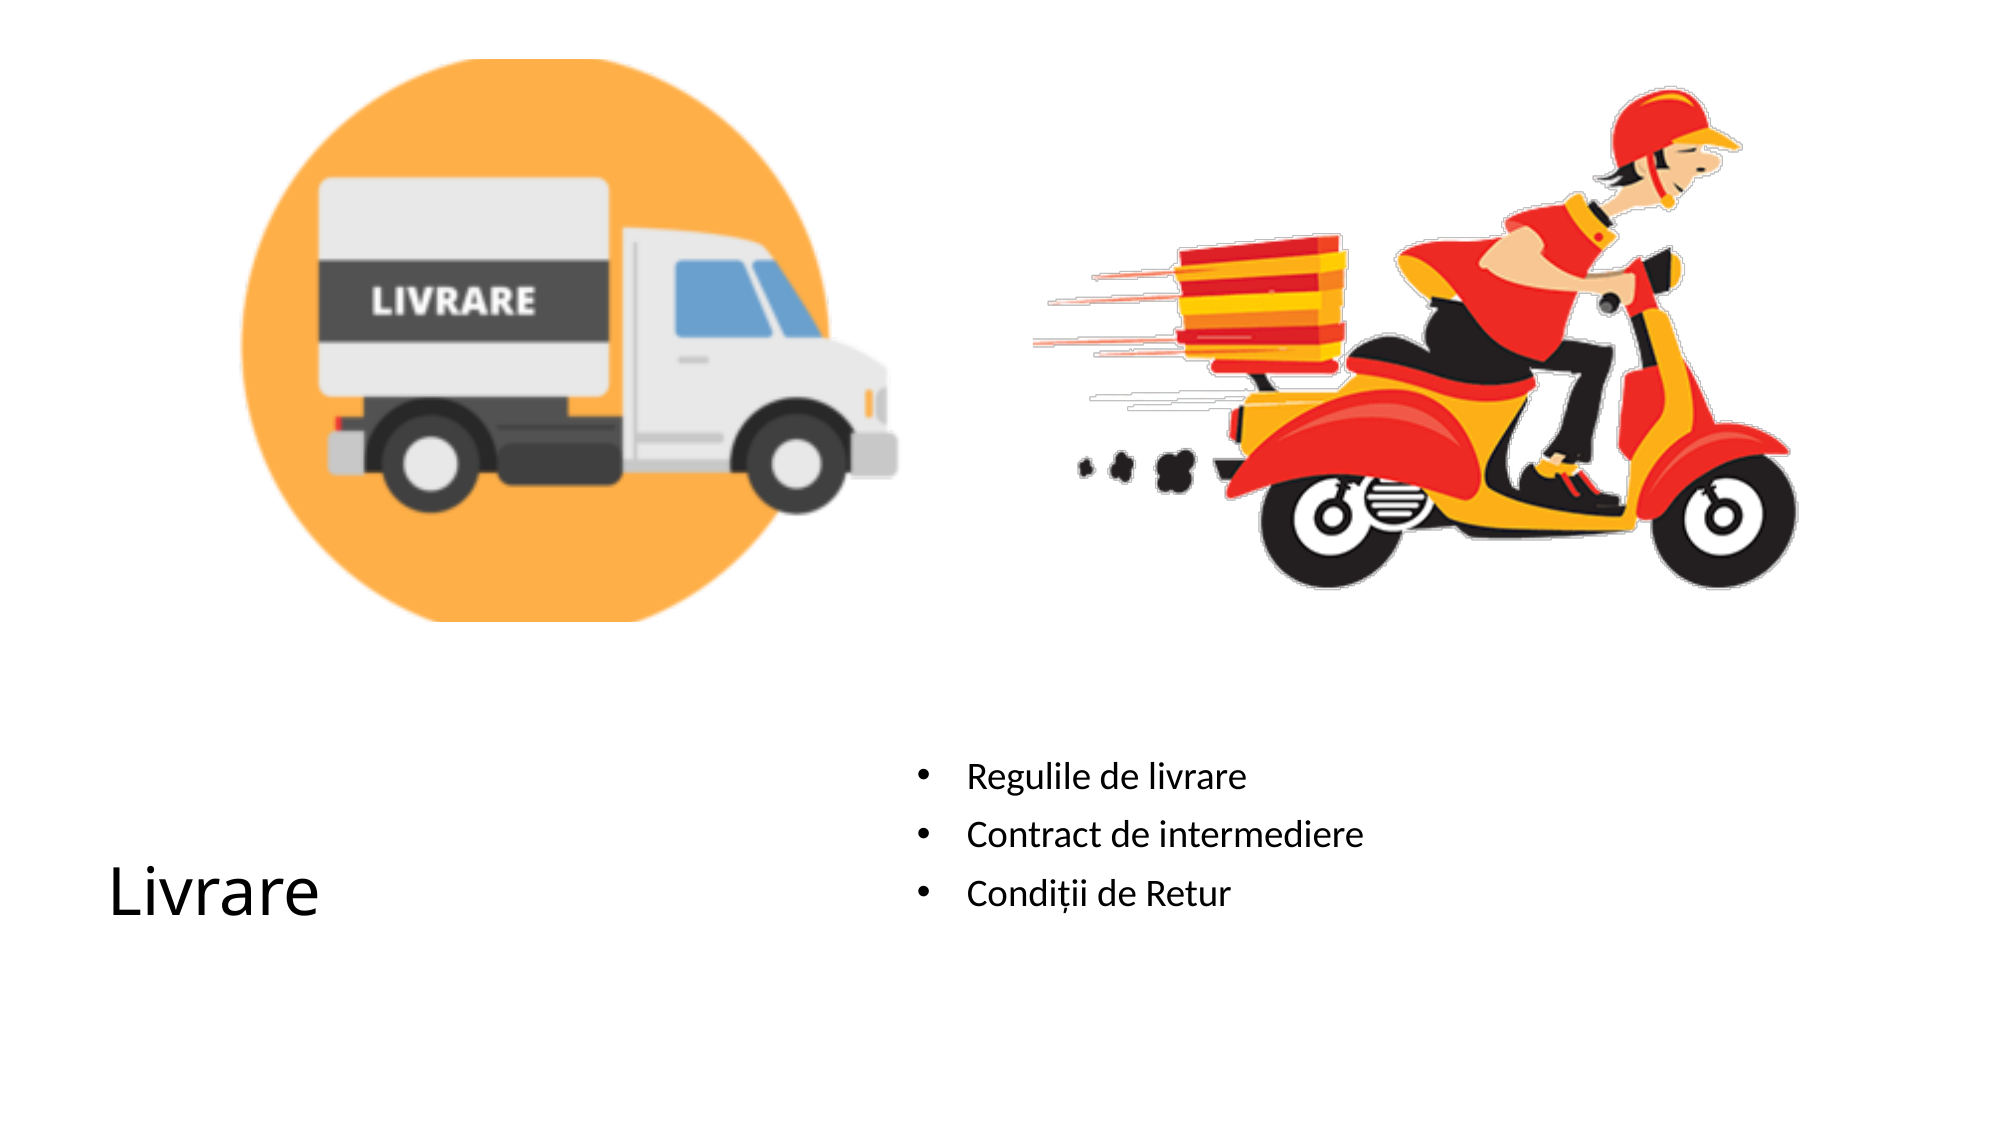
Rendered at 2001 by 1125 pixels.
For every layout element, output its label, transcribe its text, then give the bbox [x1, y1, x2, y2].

title Livrare [87, 737, 721, 1050]
picture [1032, 59, 1876, 622]
picture [137, 59, 981, 622]
list Regulile de livrare Contract de intermediere Condiții de Retur [846, 737, 1928, 1050]
